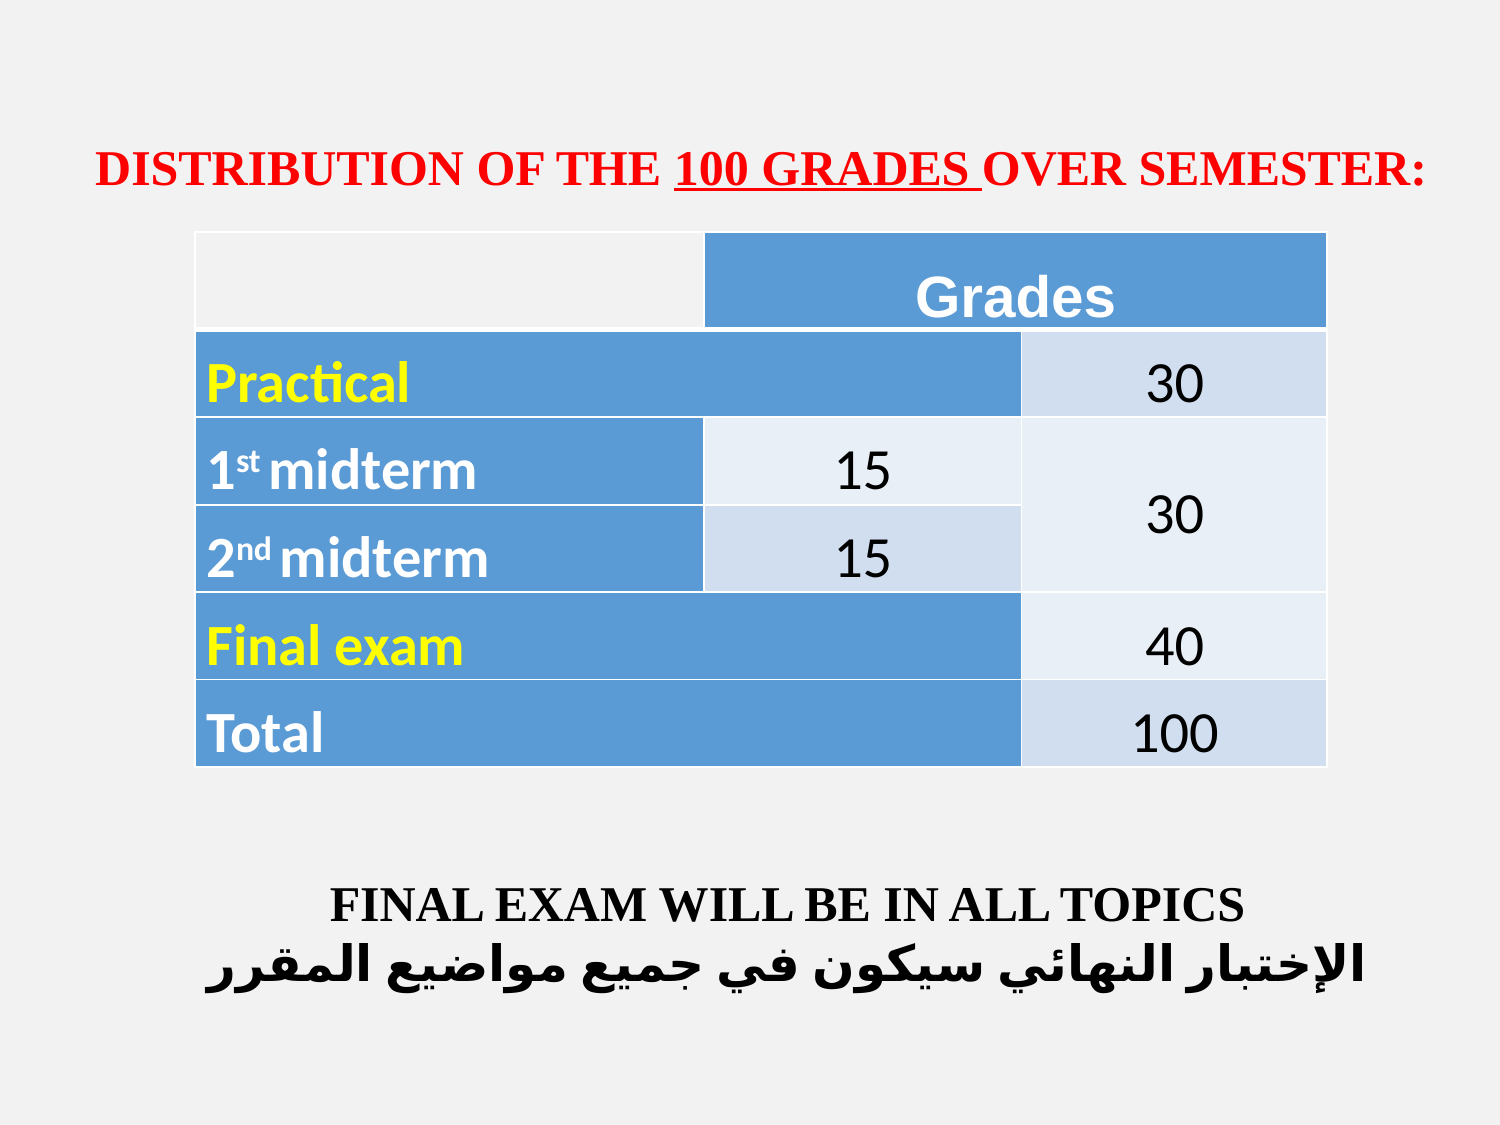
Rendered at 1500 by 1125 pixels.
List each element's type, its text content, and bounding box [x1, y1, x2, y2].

table_header [196, 233, 703, 327]
table_header Grades [705, 233, 1326, 327]
table_cell 100 [1022, 680, 1326, 766]
text_box FINAL EXAM WILL BE IN ALL TOPICS الإختبار النهائي سيكون في جميع مواضيع المقرر [192, 863, 1383, 999]
table_cell 15 [705, 506, 1021, 591]
table_cell 40 [1022, 593, 1326, 679]
table_cell Total [196, 680, 1021, 766]
text_box DISTRIBUTION OF THE 100 GRADES OVER SEMESTER: [80, 127, 1443, 203]
table_cell Practical [196, 332, 1021, 416]
table_cell 15 [705, 418, 1021, 504]
table_cell Final exam [196, 593, 1021, 679]
table_cell 30 [1022, 332, 1326, 416]
table_cell 2nd midterm [196, 506, 703, 591]
table_cell 30 [1022, 418, 1326, 591]
table_cell 1st midterm [196, 418, 703, 504]
